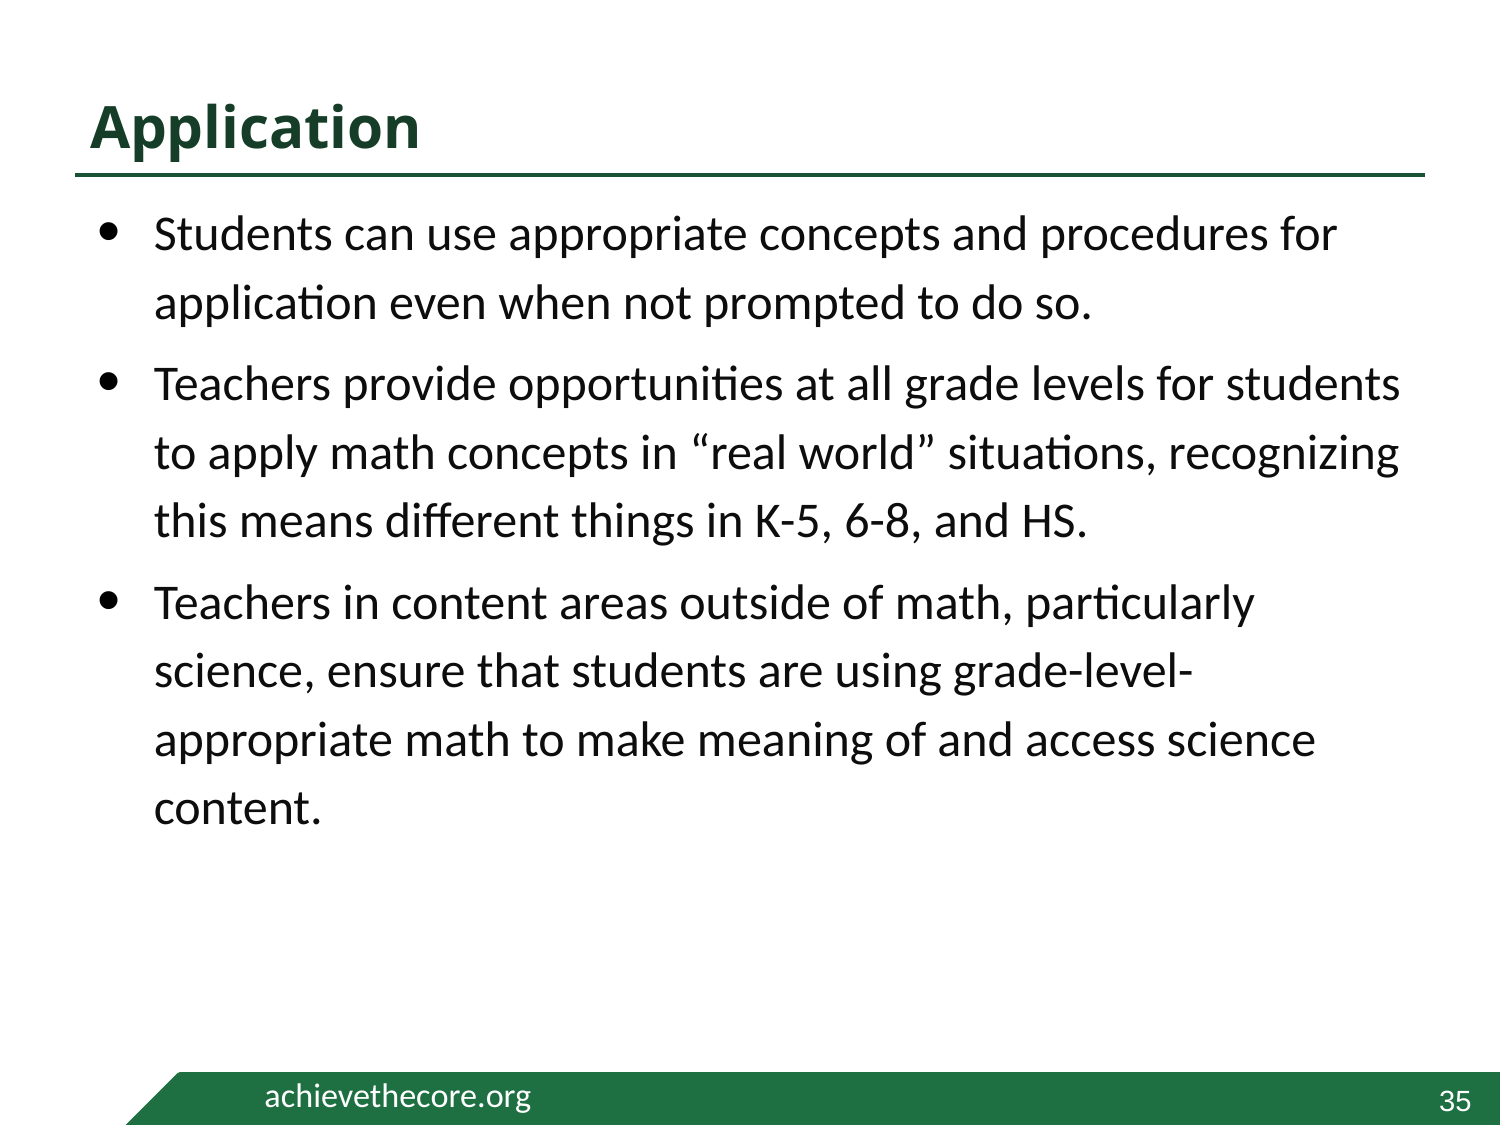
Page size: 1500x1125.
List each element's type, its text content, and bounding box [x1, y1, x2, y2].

title Application [75, 23, 1355, 227]
slide_number 35 [1136, 1073, 1487, 1125]
list Students can use appropriate concepts and procedures for application even when not prompted to do so. Teachers provide opportunities at all grade levels for students to apply math concepts in “real world” situations, recognizing this means different things in K-5, 6-8, and HS. Teachers in content areas outside of math, particularly science, ensure that students are using grade-level-appropriate math to make meaning of and access science content. [82, 184, 1418, 843]
